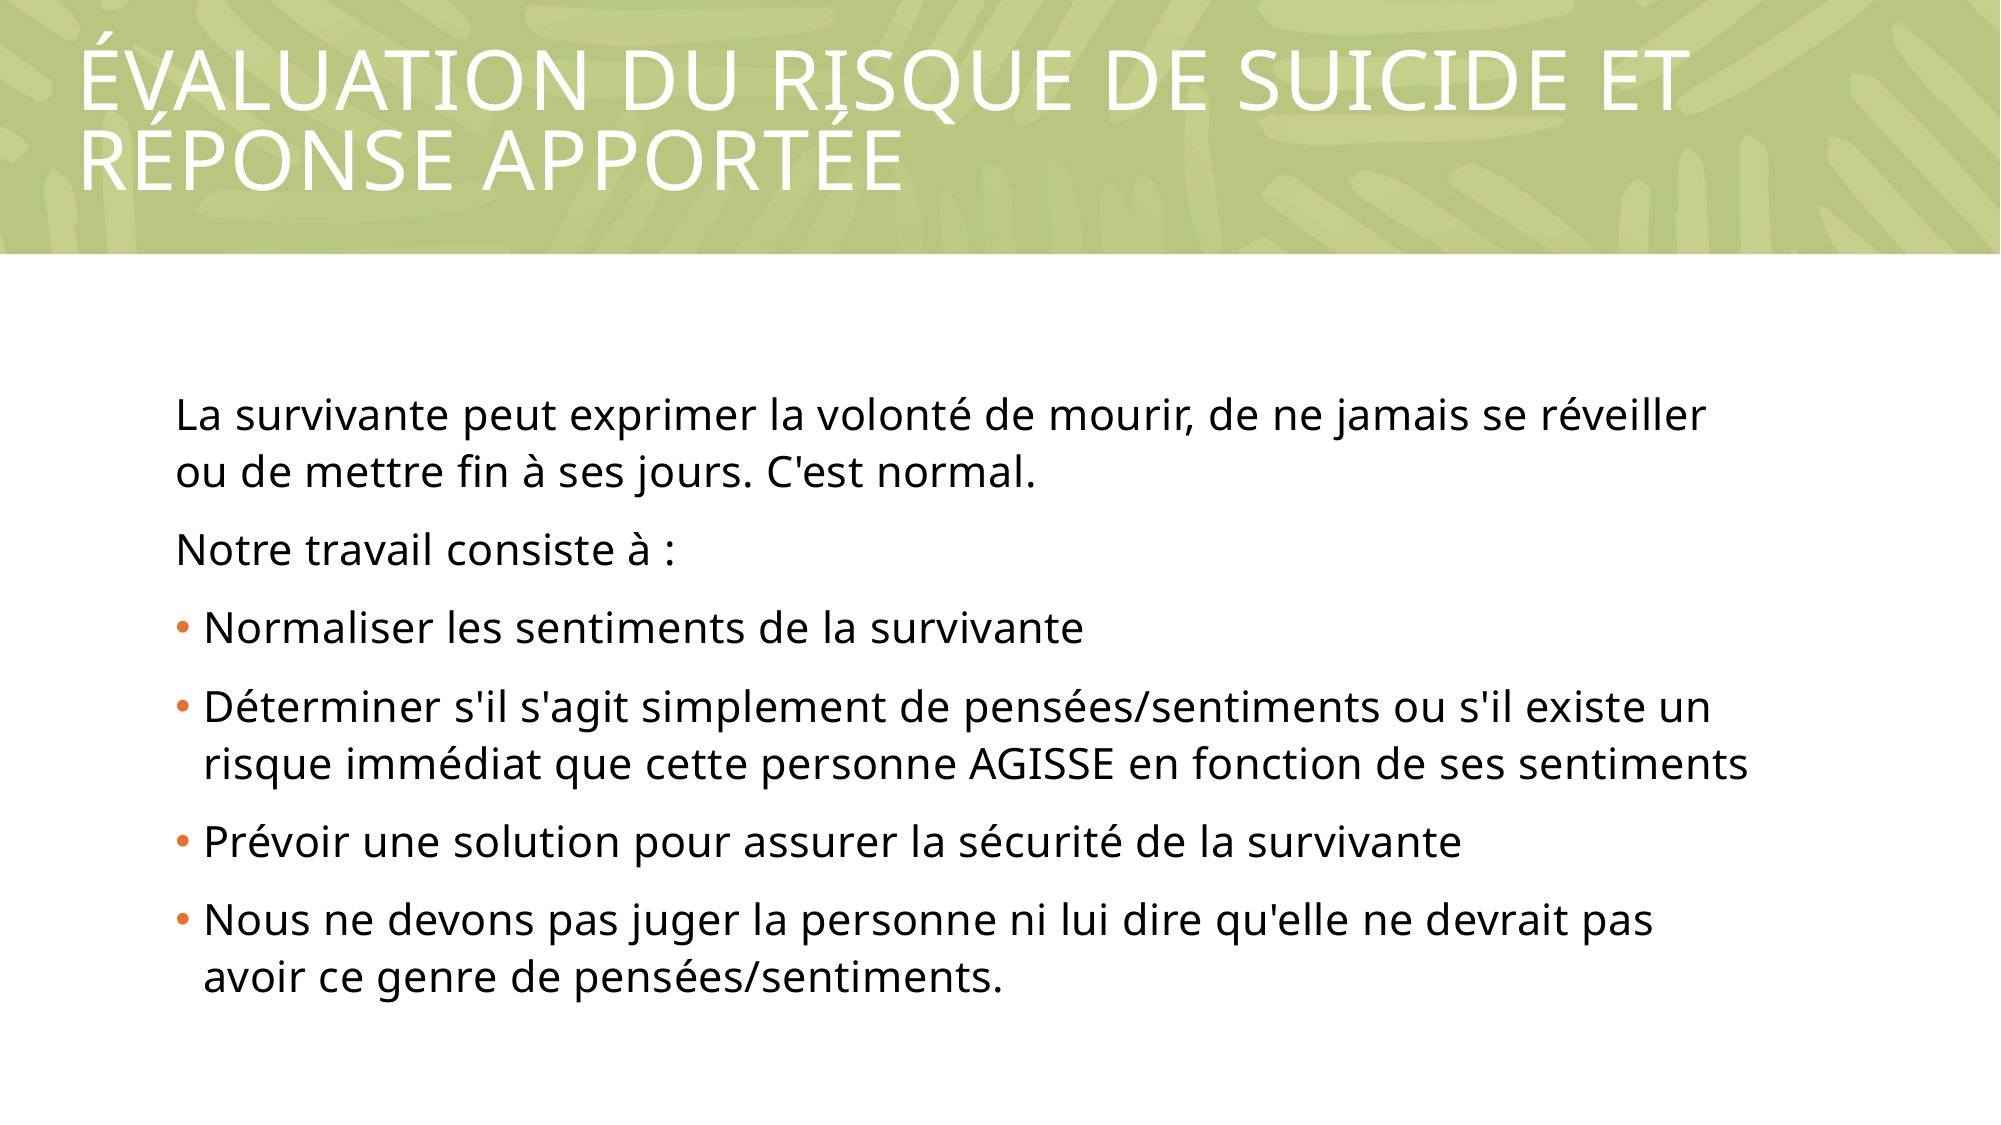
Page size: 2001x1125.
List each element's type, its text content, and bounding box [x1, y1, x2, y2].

picture [0, 0, 2000, 1125]
list La survivante peut exprimer la volonté de mourir, de ne jamais se réveiller ou de mettre fin à ses jours. C'est normal. Notre travail consiste à : Normaliser les sentiments de la survivante Déterminer s'il s'agit simplement de pensées/sentiments ou s'il existe un risque immédiat que cette personne AGISSE en fonction de ses sentiments Prévoir une solution pour assurer la sécurité de la survivante Nous ne devons pas juger la personne ni lui dire qu'elle ne devrait pas avoir ce genre de pensées/sentiments. [167, 374, 1763, 1036]
title ÉVALUATION DU RISQUE DE SUICIDE ET RÉPONSE APPORTÉE [61, 33, 1938, 220]
